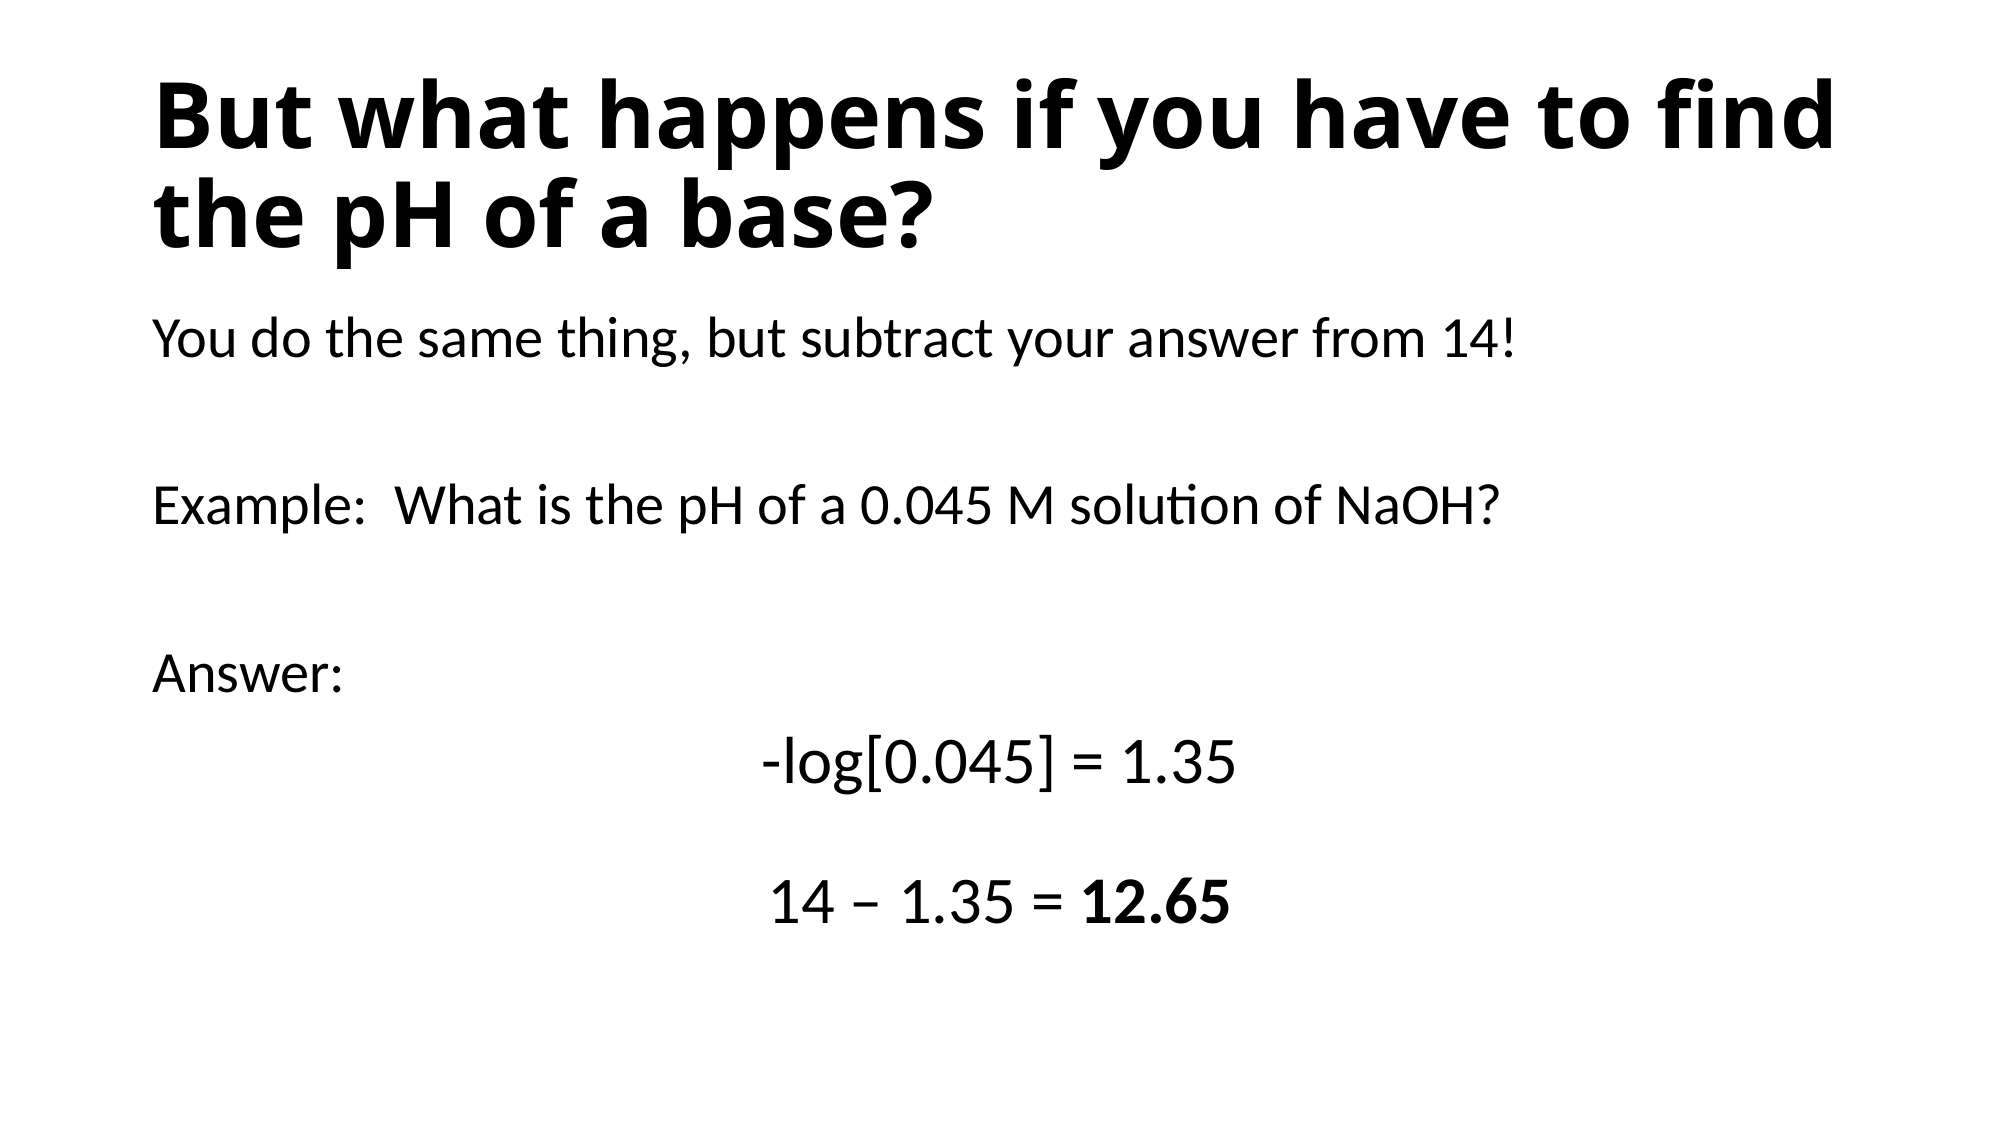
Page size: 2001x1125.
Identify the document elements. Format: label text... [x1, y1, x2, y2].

title But what happens if you have to find the pH of a base? [137, 59, 1863, 278]
list You do the same thing, but subtract your answer from 14! Example: What is the pH of a 0.045 M solution of NaOH? Answer: -log[0.045] = 1.35 14 – 1.35 = 12.65 [137, 299, 1863, 1014]
